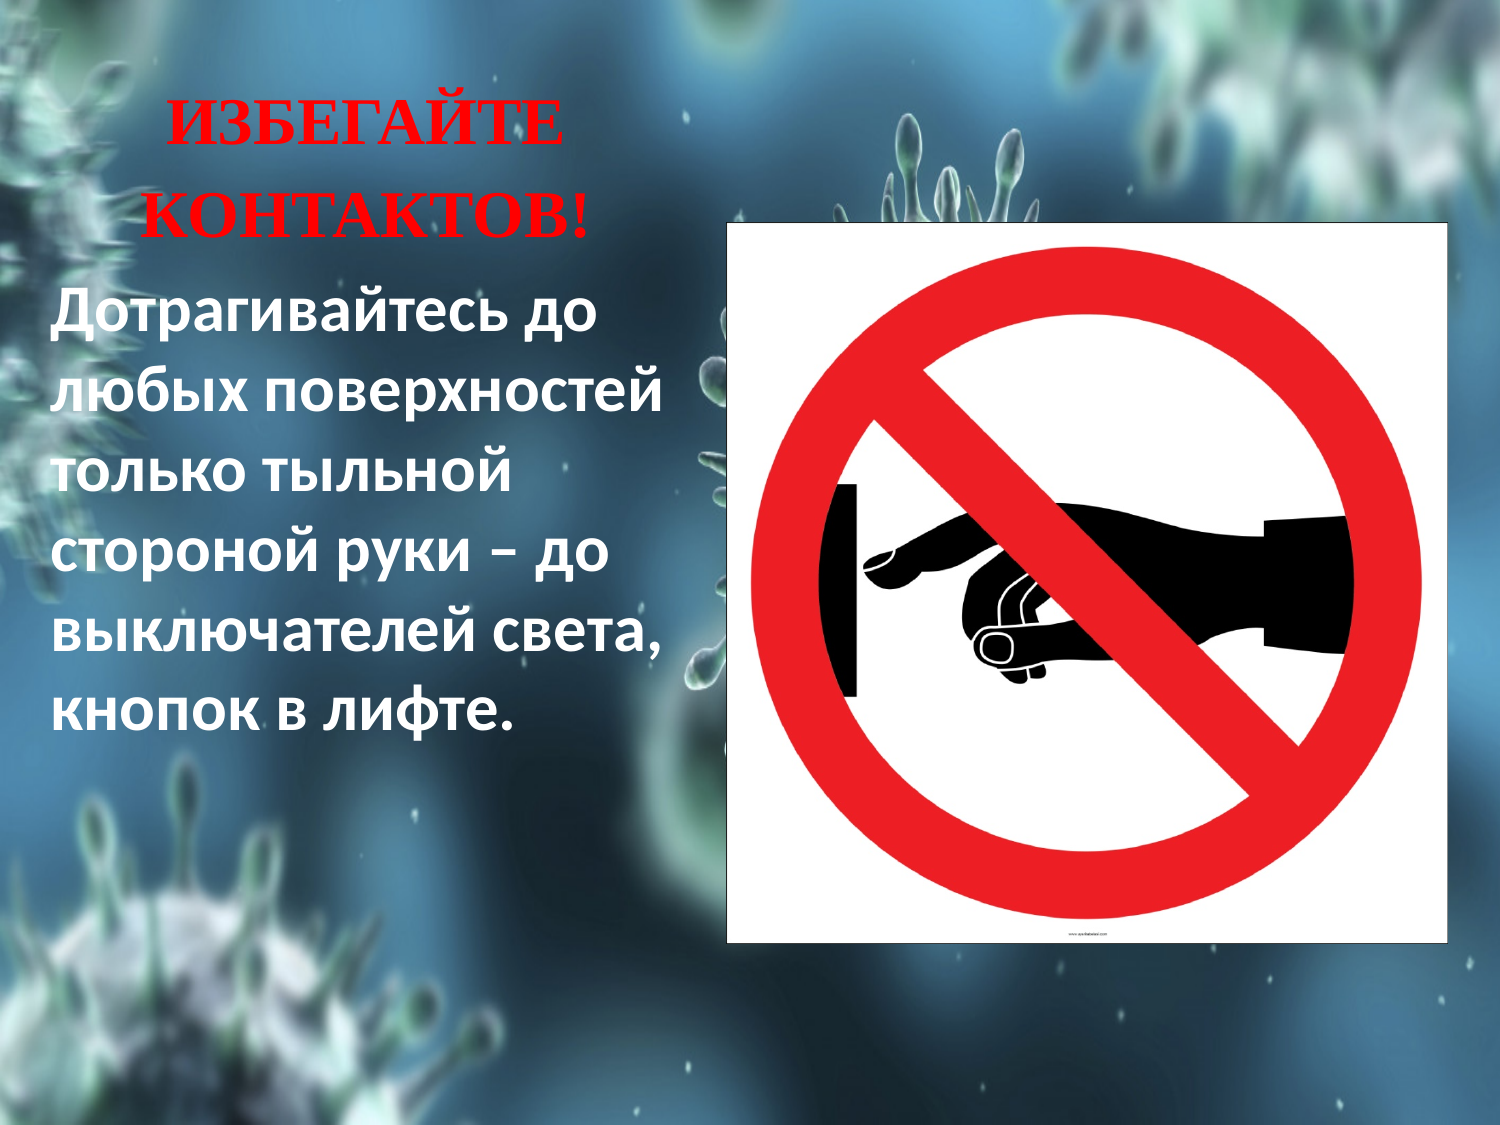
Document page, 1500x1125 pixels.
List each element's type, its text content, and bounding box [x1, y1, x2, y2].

picture [0, 0, 1500, 1125]
list ИЗБЕГАЙТЕ КОНТАКТОВ! Дотрагивайтесь до любых поверхностей только тыльной стороной руки – до выключателей света, кнопок в лифте. [35, 70, 698, 813]
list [726, 222, 1448, 944]
